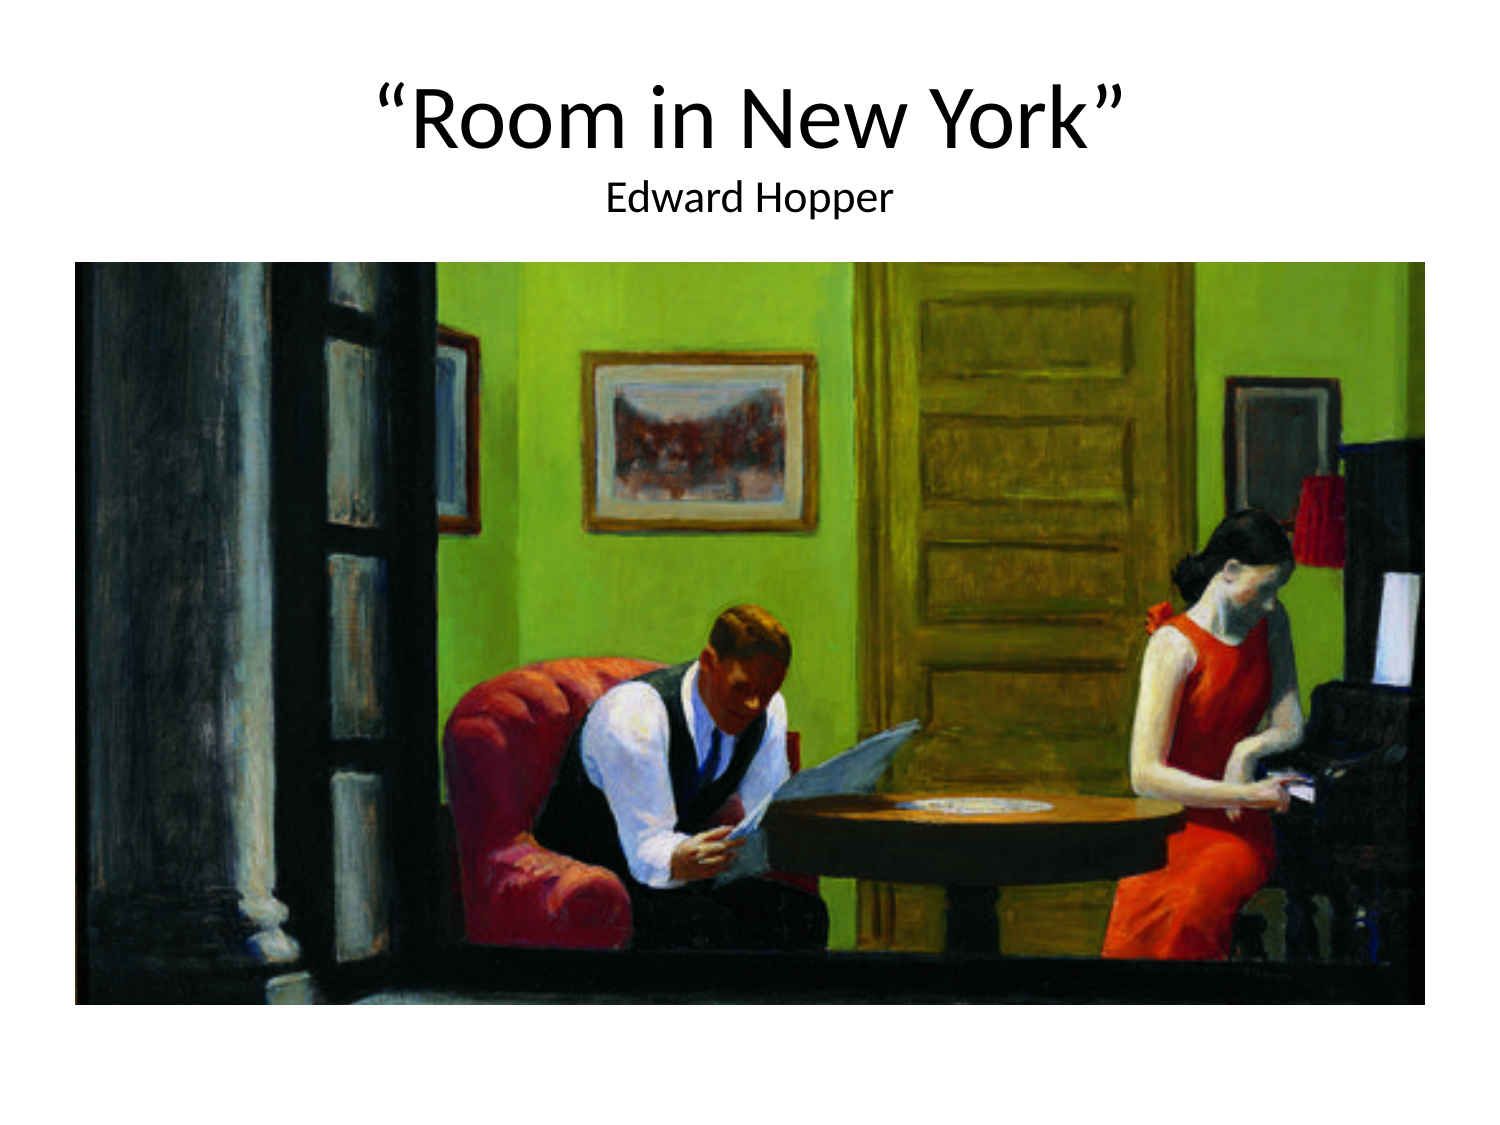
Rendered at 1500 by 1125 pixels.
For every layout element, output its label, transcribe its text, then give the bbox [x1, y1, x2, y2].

title “Room in New York” Edward Hopper [75, 45, 1425, 233]
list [74, 262, 1426, 1006]
